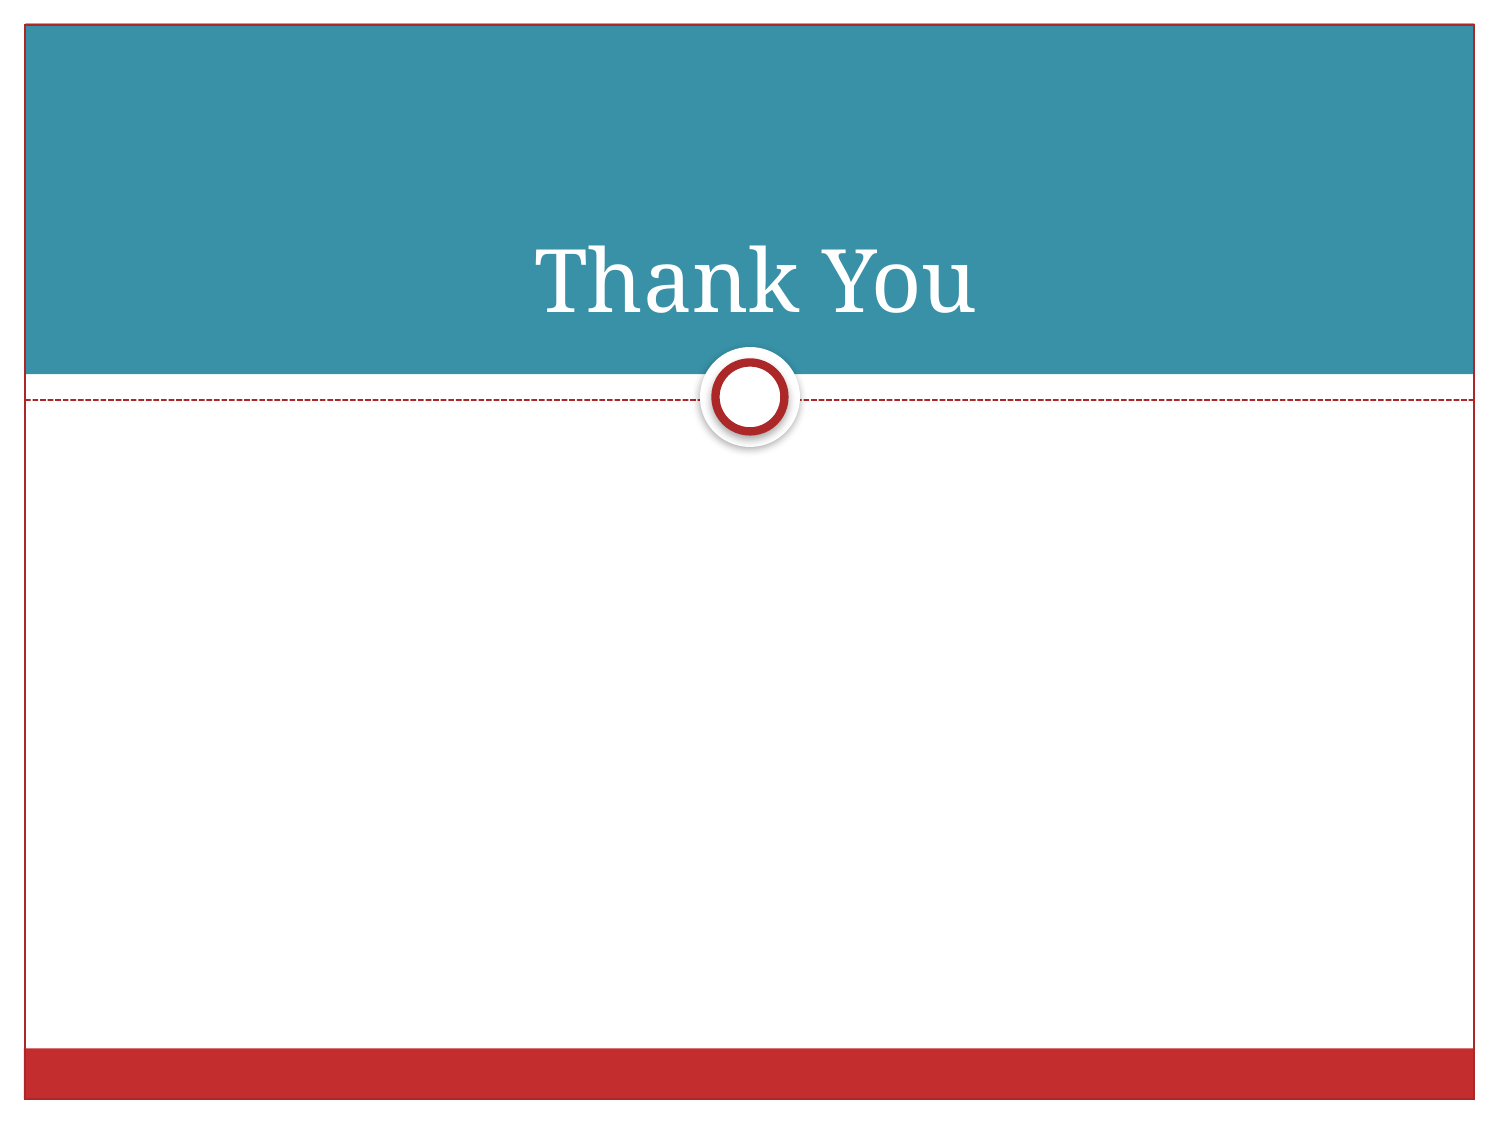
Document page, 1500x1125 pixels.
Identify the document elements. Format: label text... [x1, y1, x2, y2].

title Thank You [118, 87, 1394, 338]
